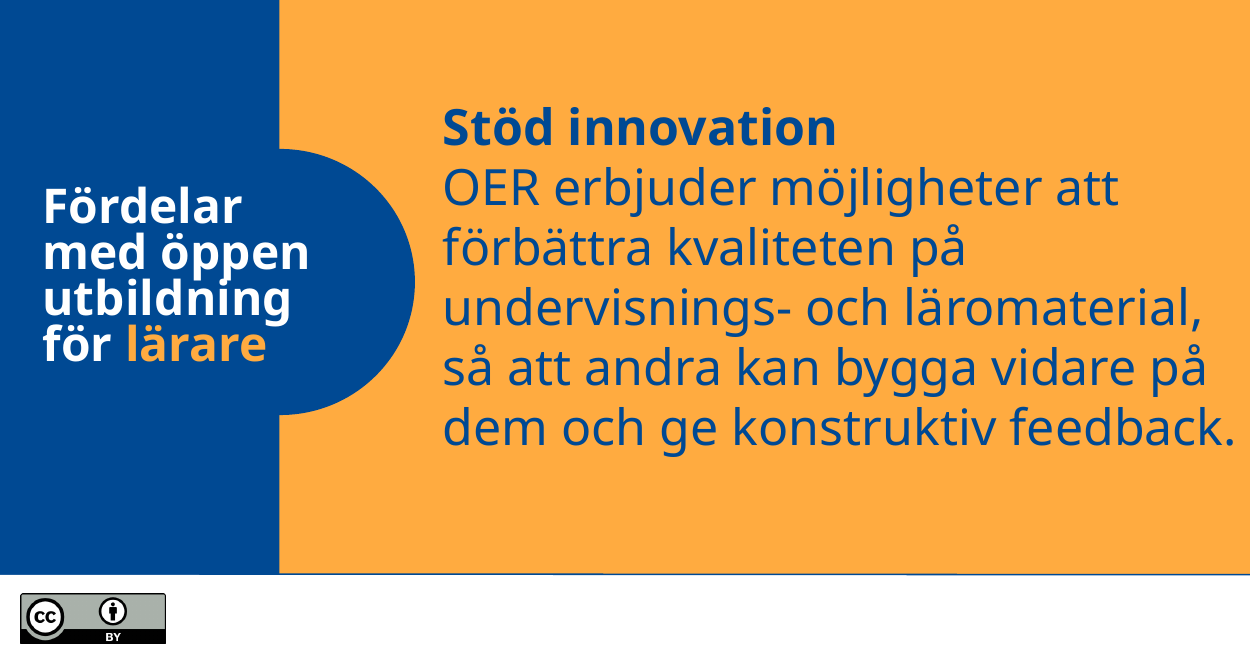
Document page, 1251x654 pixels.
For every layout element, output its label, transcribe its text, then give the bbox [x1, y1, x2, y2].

text_box [0, 0, 280, 573]
text_box [206, 148, 355, 171]
text_box [368, 181, 415, 383]
text_box [0, 582, 1250, 654]
picture [20, 592, 166, 645]
text_box Fördelar med öppen utbildning för lärare [27, 171, 368, 386]
text_box Stöd innovation OER erbjuder möjligheter att förbättra kvaliteten på undervisnings- och läromaterial, så att andra kan bygga vidare på dem och ge konstruktiv feedback. [427, 80, 1250, 471]
text_box [196, 386, 365, 416]
